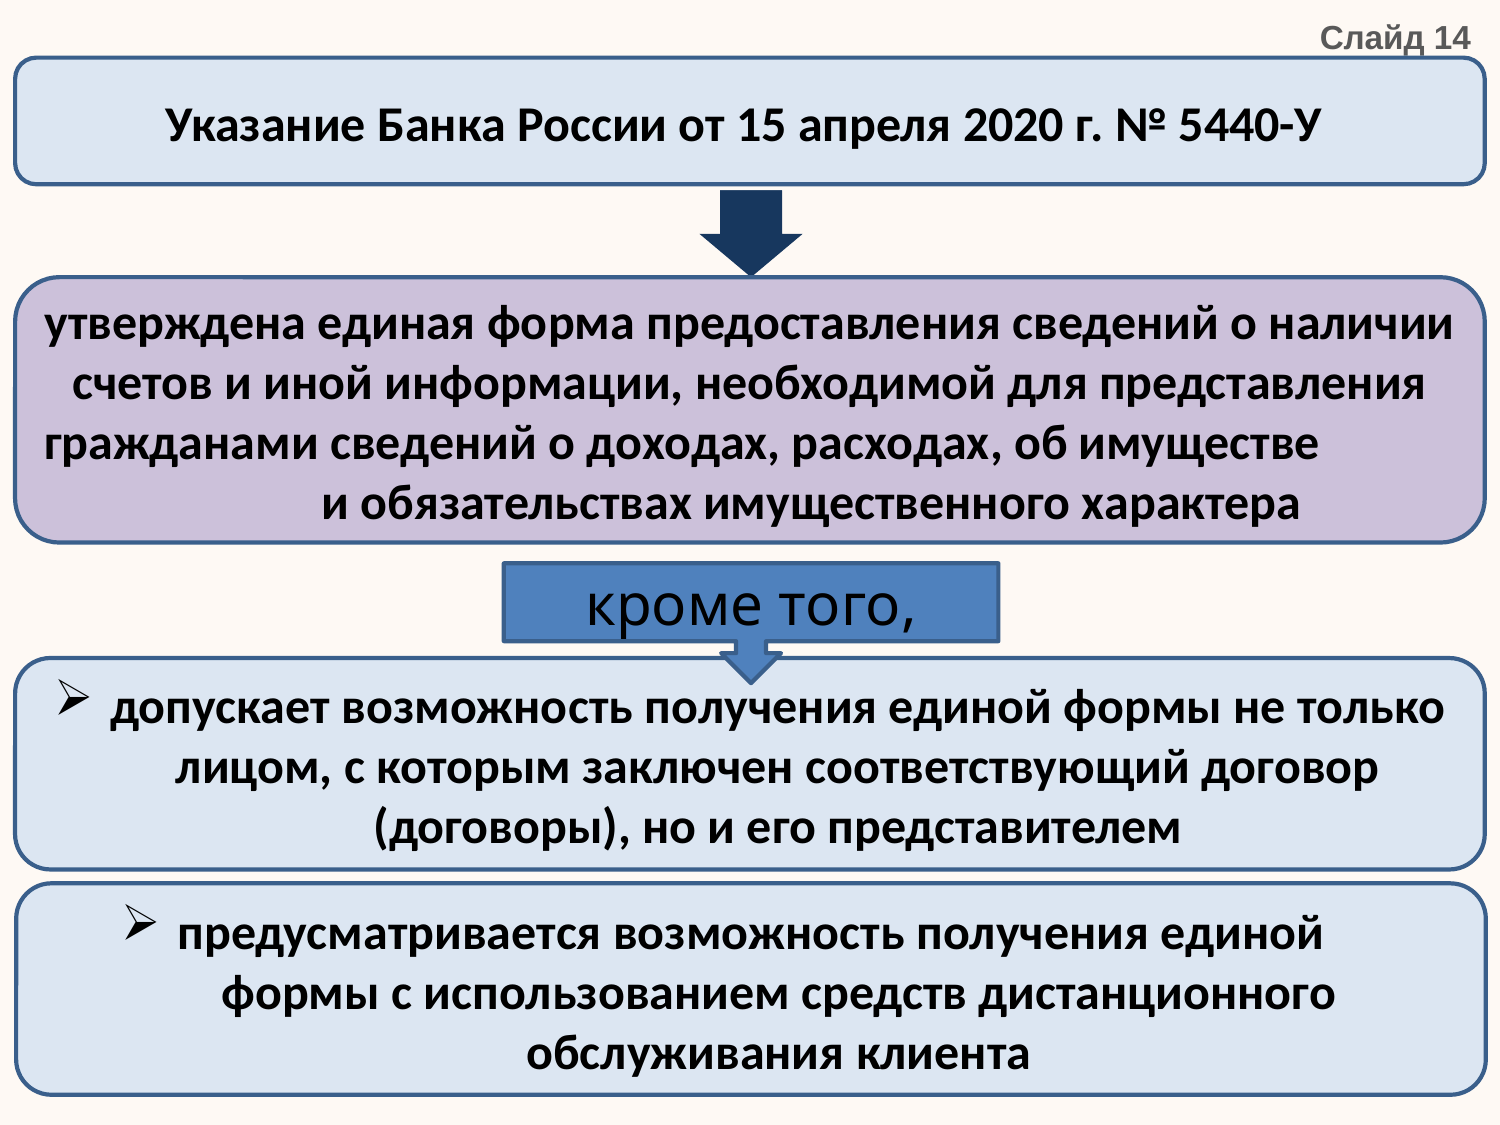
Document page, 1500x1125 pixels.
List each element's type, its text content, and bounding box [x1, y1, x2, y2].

text_box утверждена единая форма предоставления сведений о наличии счетов и иной информации, необходимой для представления гражданами сведений о доходах, расходах, об имуществе и обязательствах имущественного характера [12, 275, 1487, 545]
text_box Указание Банка России от 15 апреля 2020 г. № 5440-У [13, 55, 1487, 187]
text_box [699, 190, 803, 278]
text_box допускает возможность получения единой формы не только лицом, с которым заключен соответствующий договор (договоры), но и его представителем [12, 655, 1487, 872]
text_box предусматривается возможность получения единой формы с использованием средств дистанционного обслуживания клиента [14, 881, 1488, 1097]
text_box Слайд 14 [1288, 9, 1486, 64]
text_box кроме того, [501, 561, 1001, 686]
